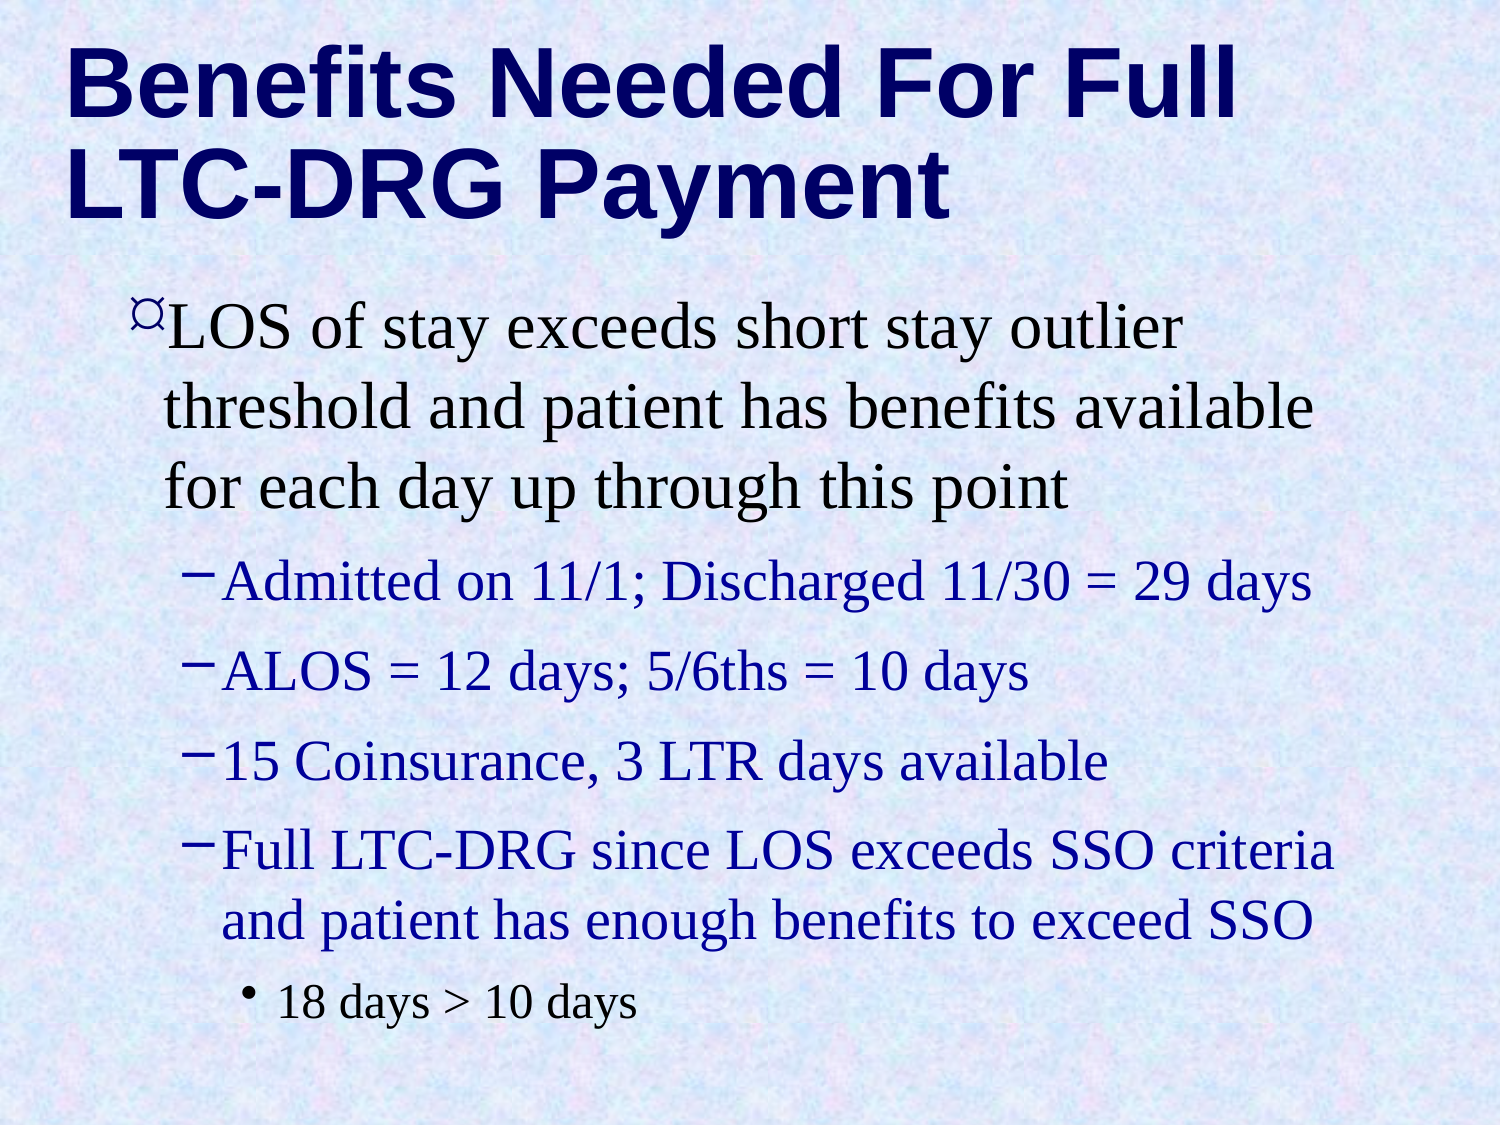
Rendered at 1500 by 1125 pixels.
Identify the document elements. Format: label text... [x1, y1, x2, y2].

list LOS of stay exceeds short stay outlier threshold and patient has benefits available for each day up through this point Admitted on 11/1; Discharged 11/30 = 29 days ALOS = 12 days; 5/6ths = 10 days 15 Coinsurance, 3 LTR days available Full LTC-DRG since LOS exceeds SSO criteria and patient has enough benefits to exceed SSO 18 days > 10 days [112, 275, 1375, 1050]
title Benefits Needed For Full LTC-DRG Payment [50, 37, 1450, 238]
